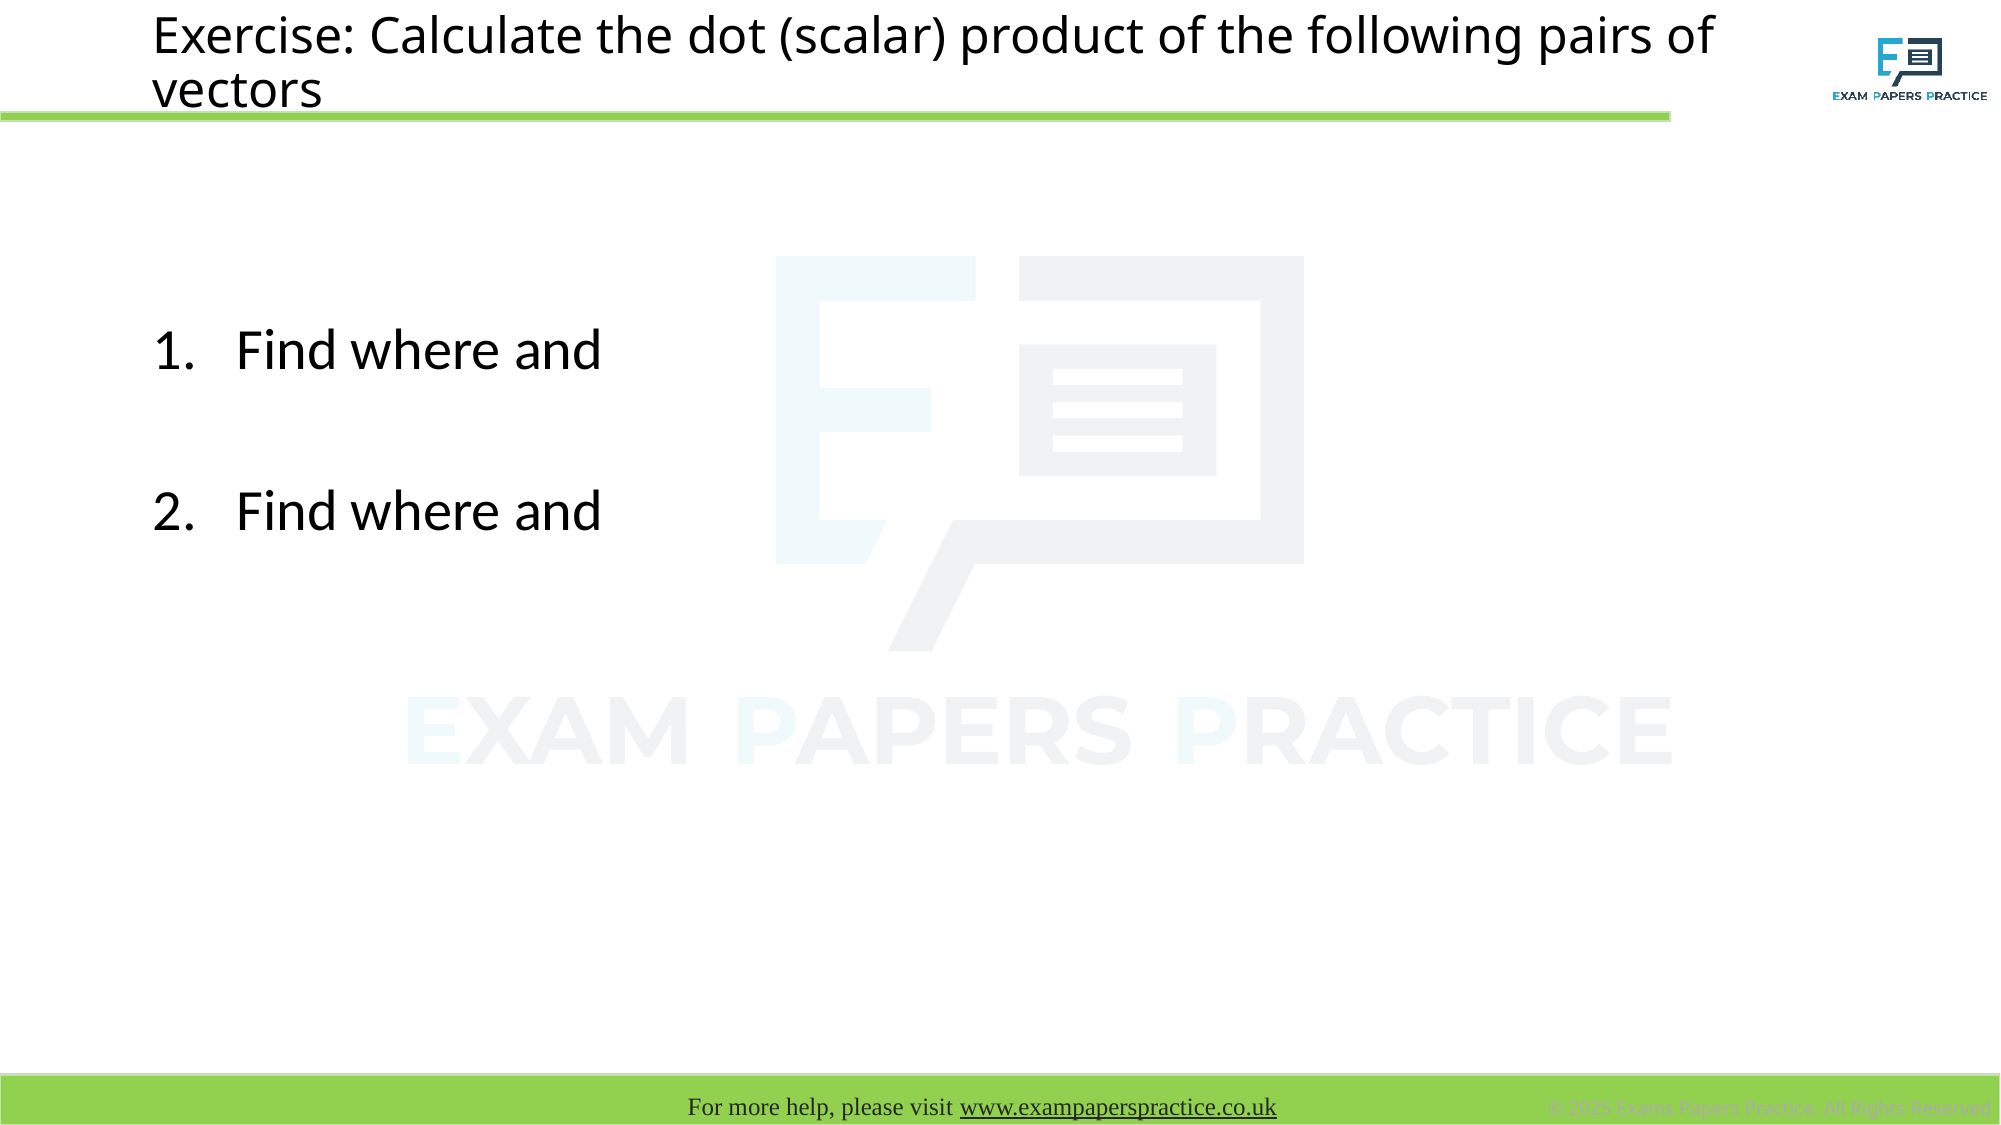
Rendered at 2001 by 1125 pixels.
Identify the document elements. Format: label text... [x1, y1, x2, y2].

title Exercise: Calculate the dot (scalar) product of the following pairs of vectors [137, 59, 1863, 70]
